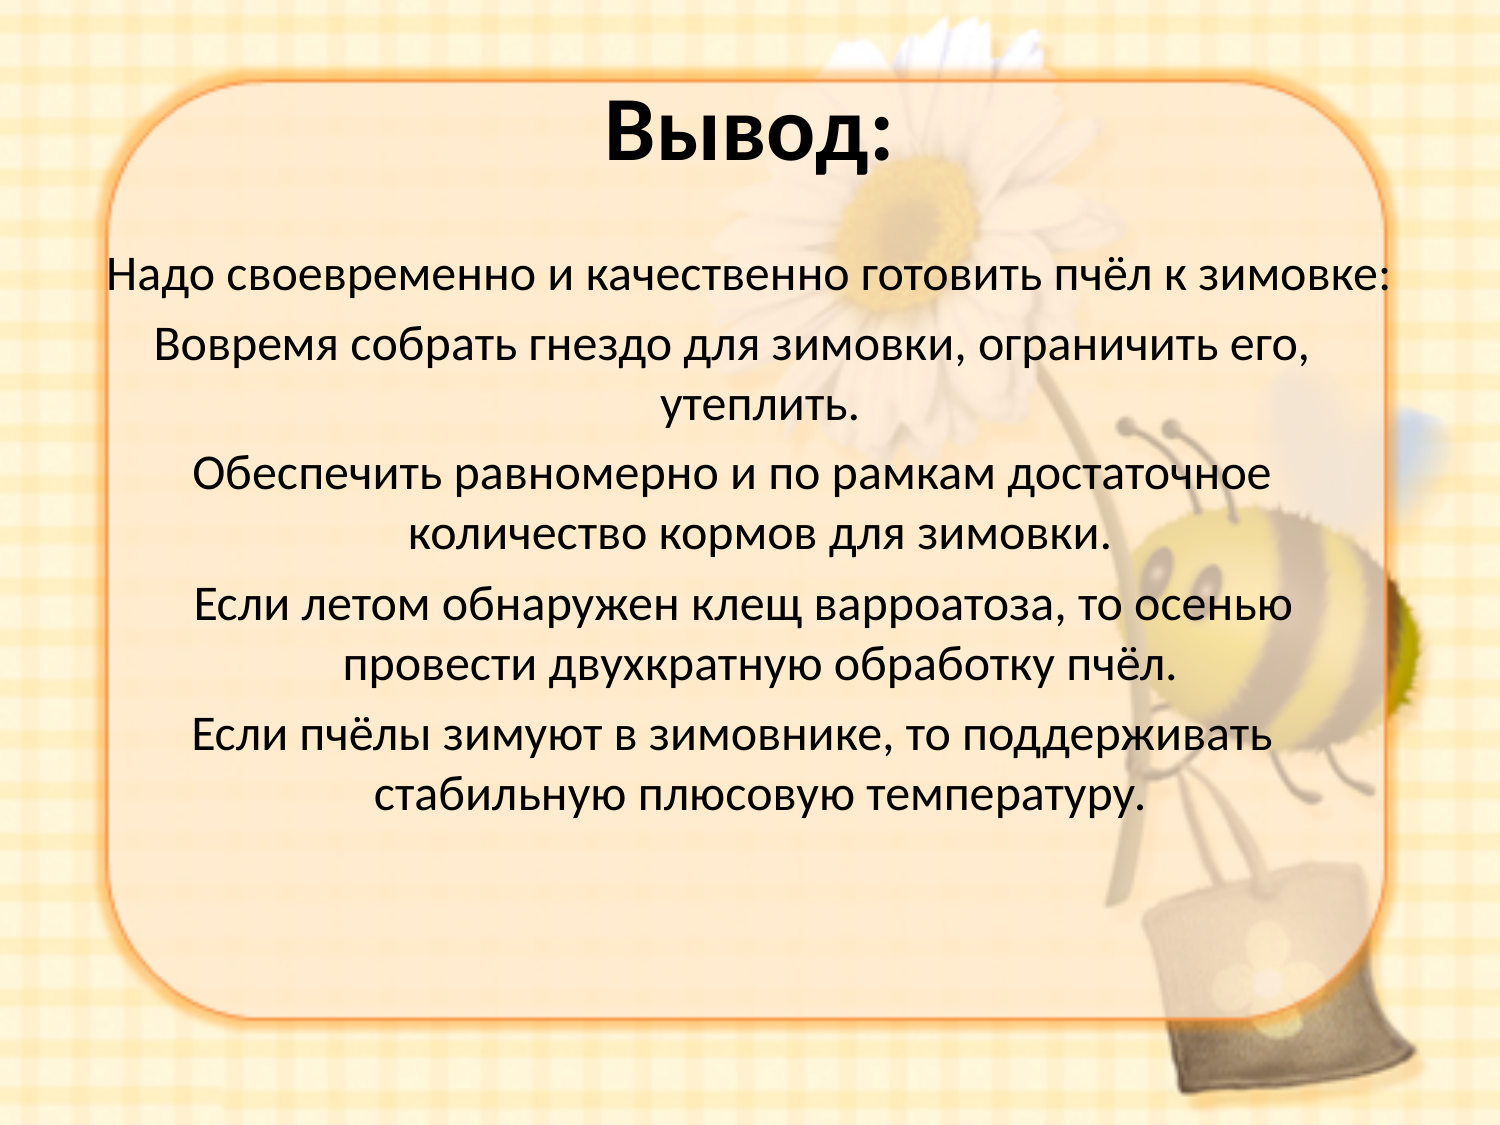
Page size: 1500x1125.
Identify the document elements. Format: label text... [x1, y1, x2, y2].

picture [0, 0, 1500, 1125]
list Надо своевременно и качественно готовить пчёл к зимовке: Вовремя собрать гнездо для зимовки, ограничить его, утеплить. Обеспечить равномерно и по рамкам достаточное количество кормов для зимовки. Если летом обнаружен клещ варроатоза, то осенью провести двухкратную обработку пчёл. Если пчёлы зимуют в зимовнике, то поддерживать стабильную плюсовую температуру. [57, 232, 1408, 975]
title Вывод: [75, 125, 1425, 233]
